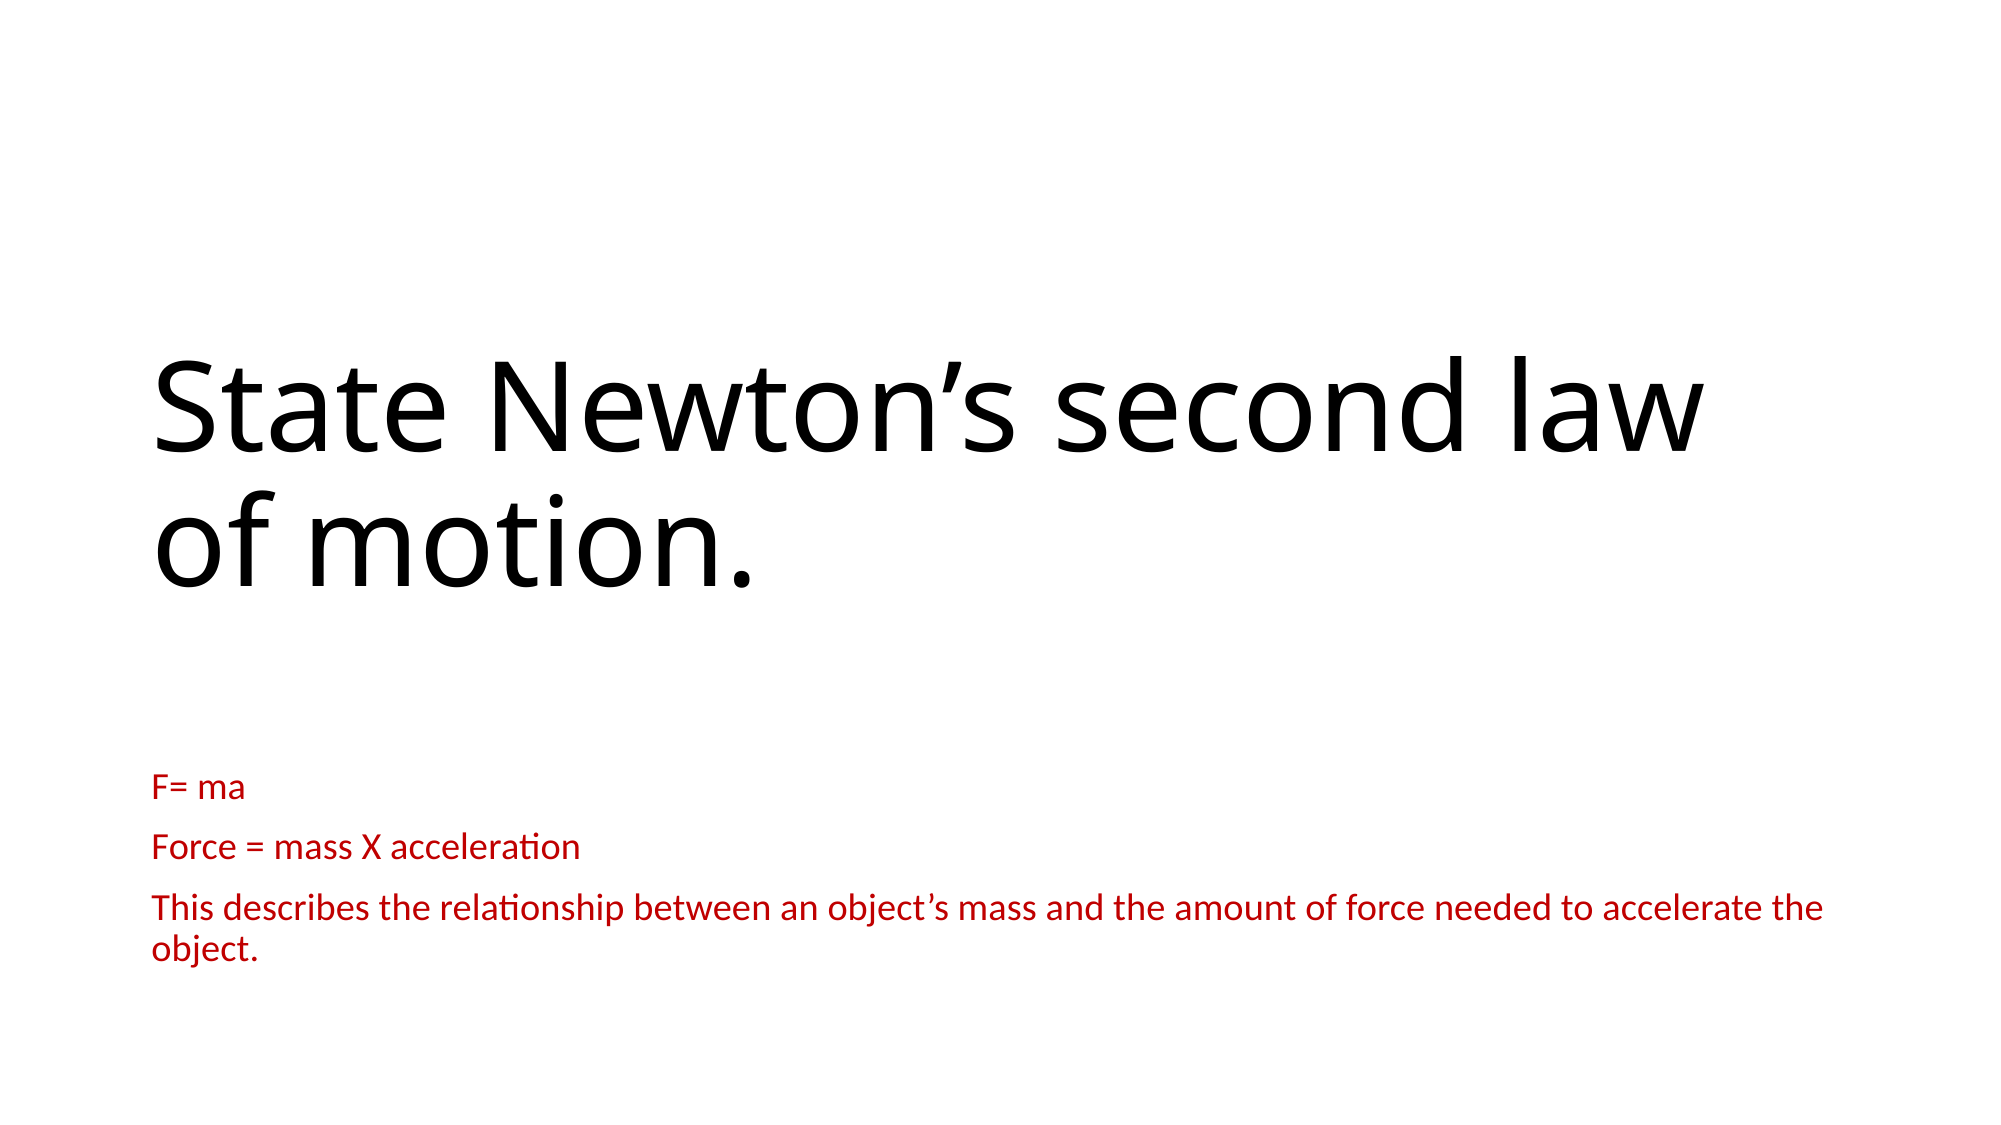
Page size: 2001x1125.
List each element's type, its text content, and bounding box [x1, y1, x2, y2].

list F= ma Force = mass X acceleration This describes the relationship between an object’s mass and the amount of force needed to accelerate the object. [136, 758, 1862, 979]
title State Newton’s second law of motion. [136, 153, 1862, 622]
